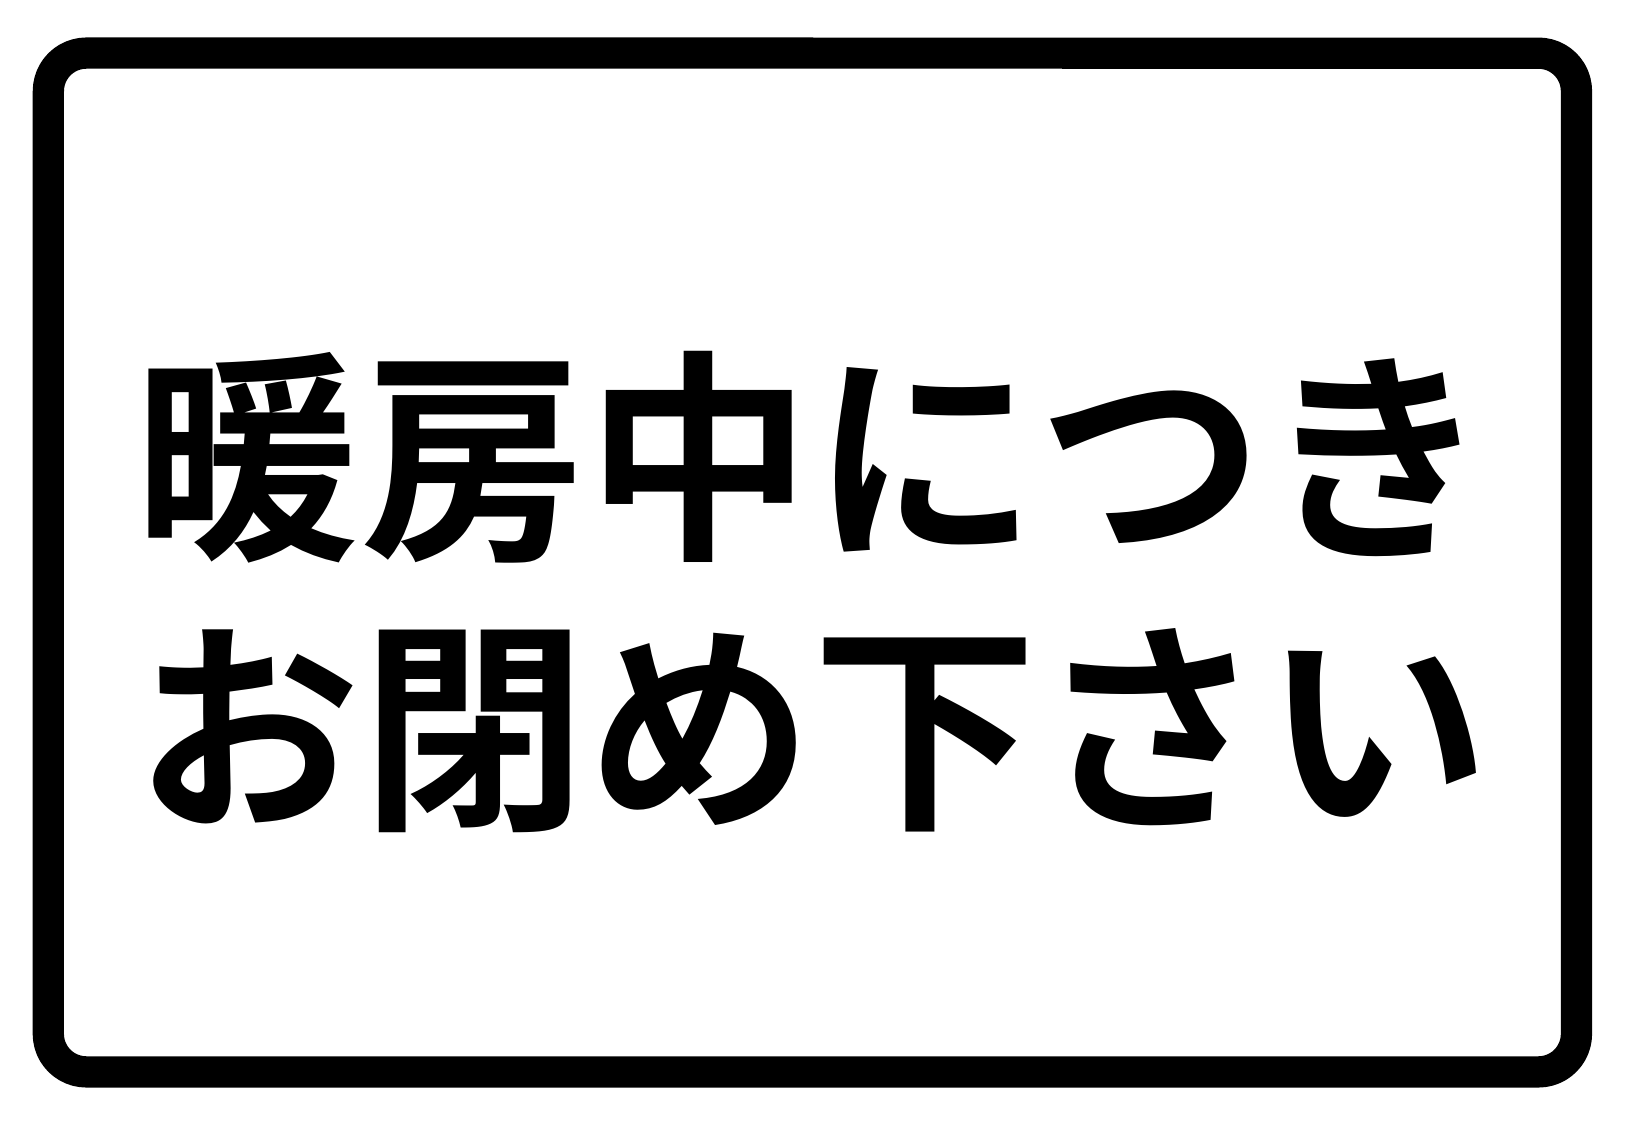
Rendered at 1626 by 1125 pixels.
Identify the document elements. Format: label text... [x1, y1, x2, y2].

text_box [46, 50, 1579, 309]
text_box [46, 865, 1579, 1075]
text_box 暖房中につき お閉め下さい [0, 309, 1625, 865]
